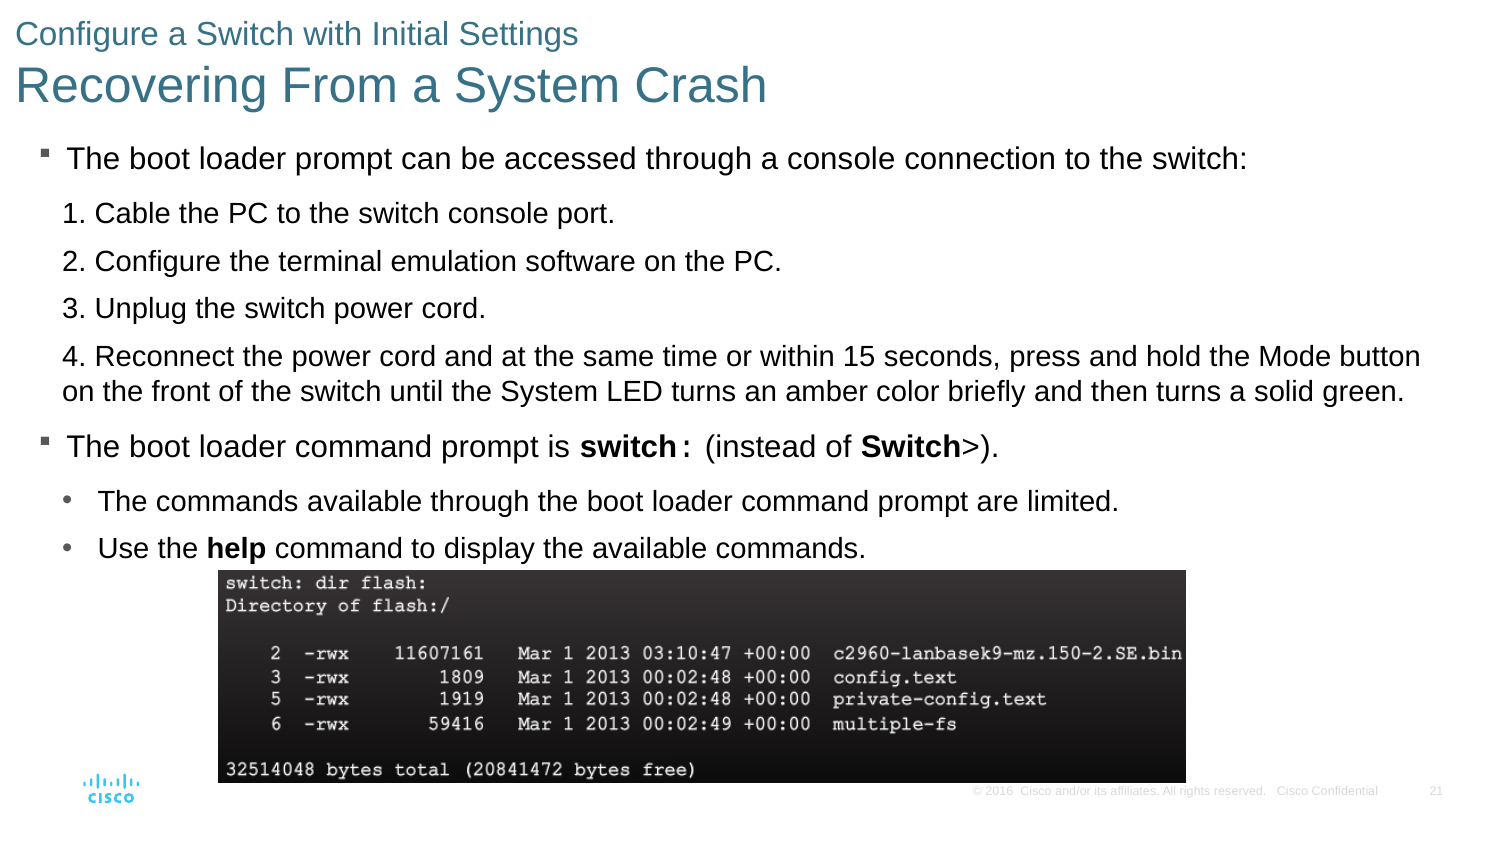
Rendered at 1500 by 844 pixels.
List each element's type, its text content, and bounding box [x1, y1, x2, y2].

list The boot loader prompt can be accessed through a console connection to the switch: 1. Cable the PC to the switch console port. 2. Configure the terminal emulation software on the PC. 3. Unplug the switch power cord. 4. Reconnect the power cord and at the same time or within 15 seconds, press and hold the Mode button on the front of the switch until the System LED turns an amber color briefly and then turns a solid green. The boot loader command prompt is switch: (instead of Switch>). The commands available through the boot loader command prompt are limited. Use the help command to display the available commands. [23, 131, 1476, 813]
picture [218, 569, 1187, 783]
title Configure a Switch with Initial Settings Recovering From a System Crash [0, 0, 1500, 125]
